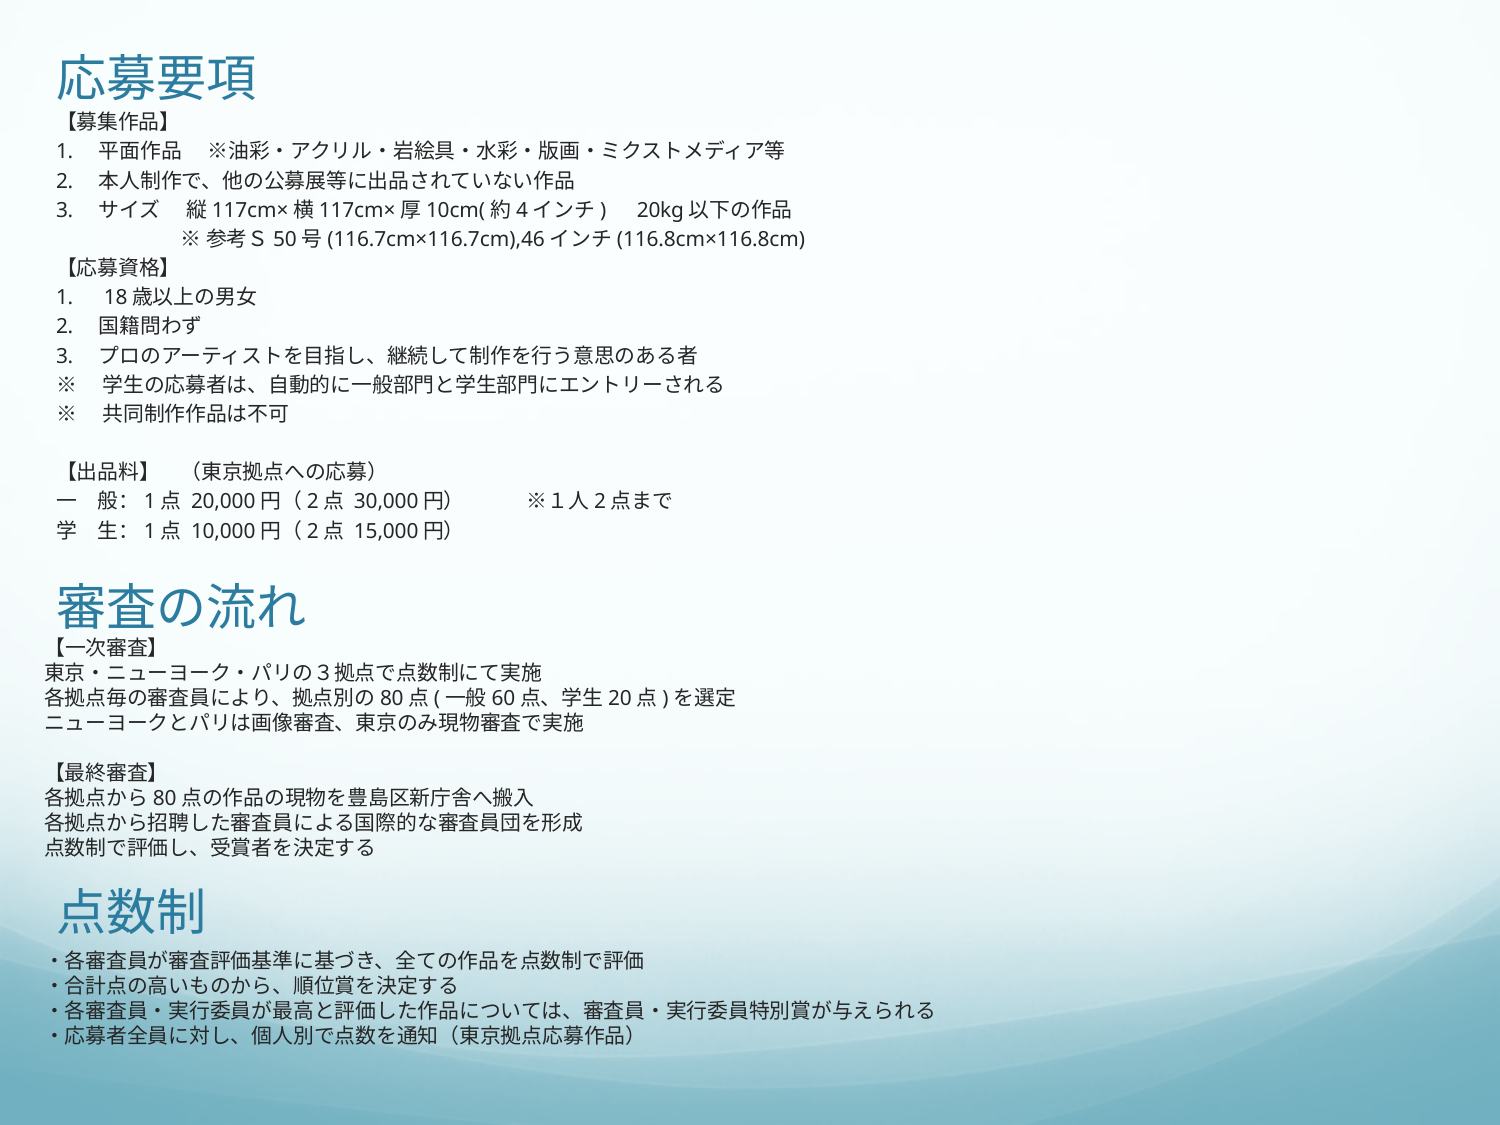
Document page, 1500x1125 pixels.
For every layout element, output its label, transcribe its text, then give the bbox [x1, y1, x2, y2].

text_box 応募要項 [41, 30, 408, 114]
text_box ・各審査員が審査評価基準に基づき、全ての作品を点数制で評価 ・合計点の高いものから、順位賞を決定する ・各審査員・実行委員が最高と評価した作品については、審査員・実行委員特別賞が与えられる ・応募者全員に対し、個人別で点数を通知（東京拠点応募作品） [29, 940, 1046, 1106]
title 審査の流れ [41, 579, 401, 627]
text_box 【一次審査】 東京・ニューヨーク・パリの３拠点で点数制にて実施 各拠点毎の審査員により、拠点別の80点(一般60点、学生20点)を選定 ニューヨークとパリは画像審査、東京のみ現物審査で実施 【最終審査】 各拠点から80点の作品の現物を豊島区新庁舎へ搬入 各拠点から招聘した審査員による国際的な審査員団を形成 点数制で評価し、受賞者を決定する [29, 627, 869, 867]
text_box 点数制 [41, 867, 651, 964]
text_box 【募集作品】 1. 平面作品 ※油彩・アクリル・岩絵具・水彩・版画・ミクストメディア等 2. 本人制作で、他の公募展等に出品されていない作品 3. サイズ 縦117cm×横117cm×厚10cm(約4インチ) 20kg以下の作品 ※ 参考Ｓ50号(116.7cm×116.7cm),46インチ(116.8cm×116.8cm) 【応募資格】 1. 18歳以上の男女 2. 国籍問わず 3. プロのアーティストを目指し、継続して制作を行う意思のある者 ※ 学生の応募者は、自動的に一般部門と学生部門にエントリーされる ※ 共同制作作品は不可 【出品料】 （東京拠点への応募） 一 般：1点 20,000円（2点 30,000円） ※１人2点まで 学 生：1点 10,000円（2点 15,000円） [41, 101, 1176, 579]
